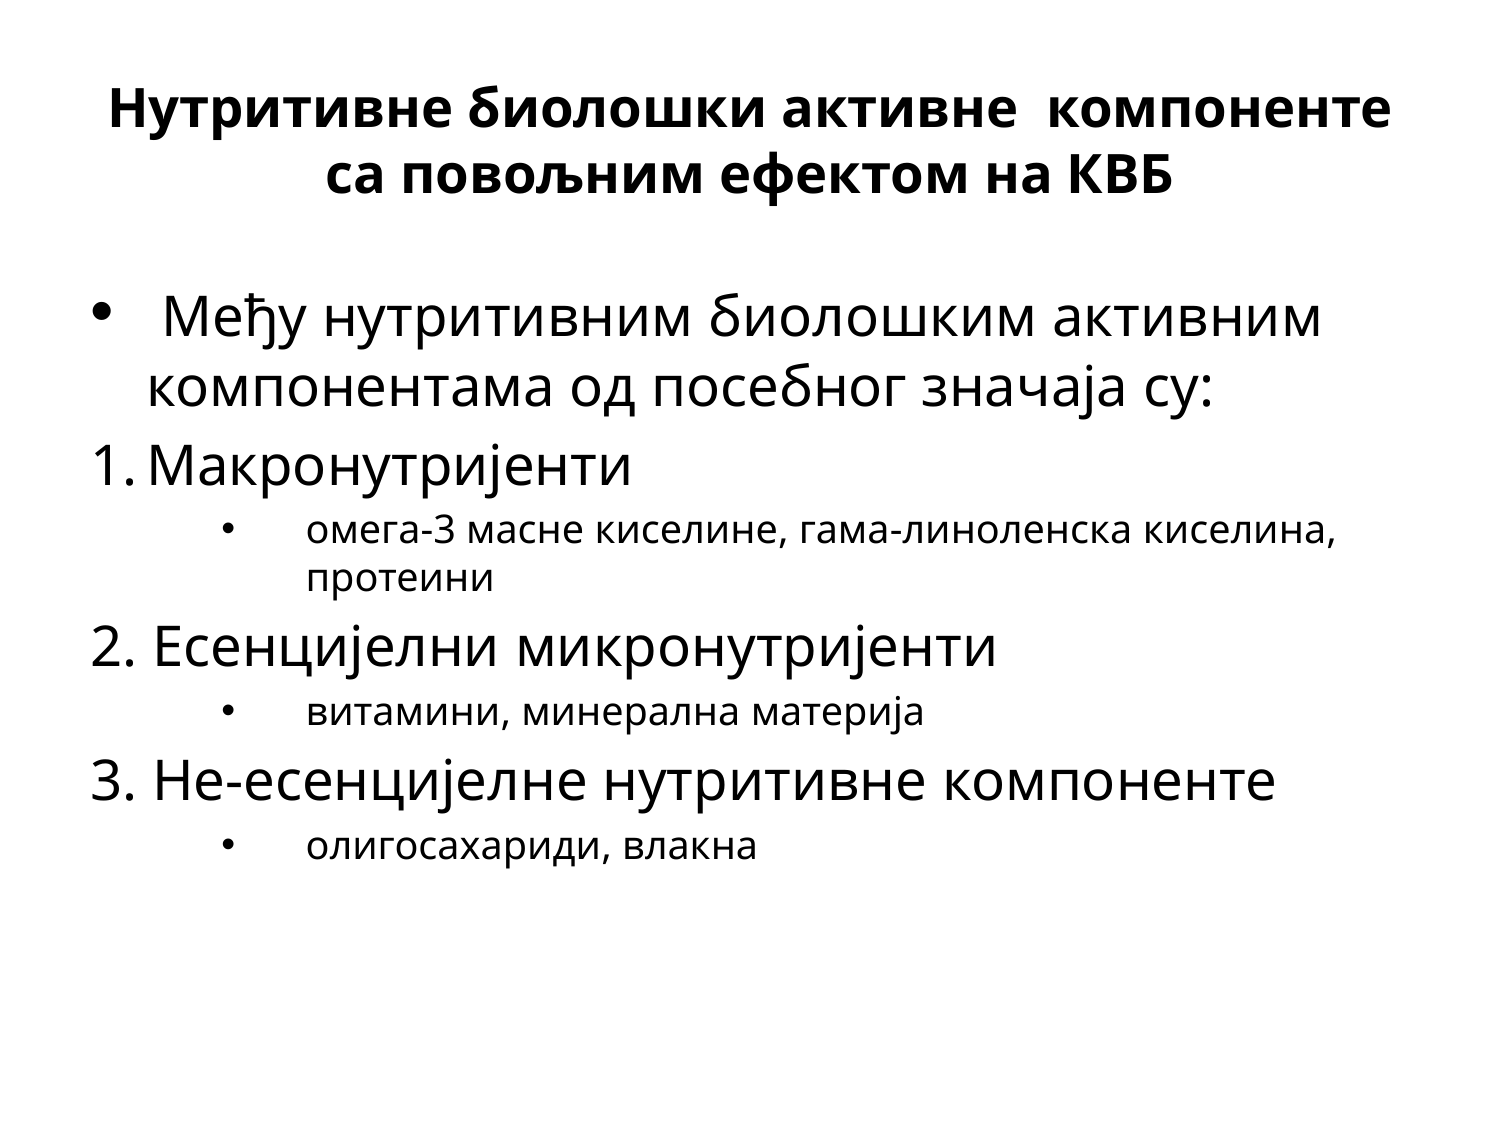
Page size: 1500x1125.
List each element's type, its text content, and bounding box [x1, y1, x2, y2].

list Међу нутритивним биолошким активним компонентама од посебног значаја су: Макронутријенти омега-3 масне киселине, гама-линоленска киселина, протеини 2. Есенцијелни микронутријенти витамини, минерална материја 3. Не-есенцијелне нутритивне компоненте олигосахариди, влакна [75, 262, 1425, 1125]
title Нутритивне биолошки активне компоненте са повољним ефектом на КВБ [75, 45, 1425, 233]
